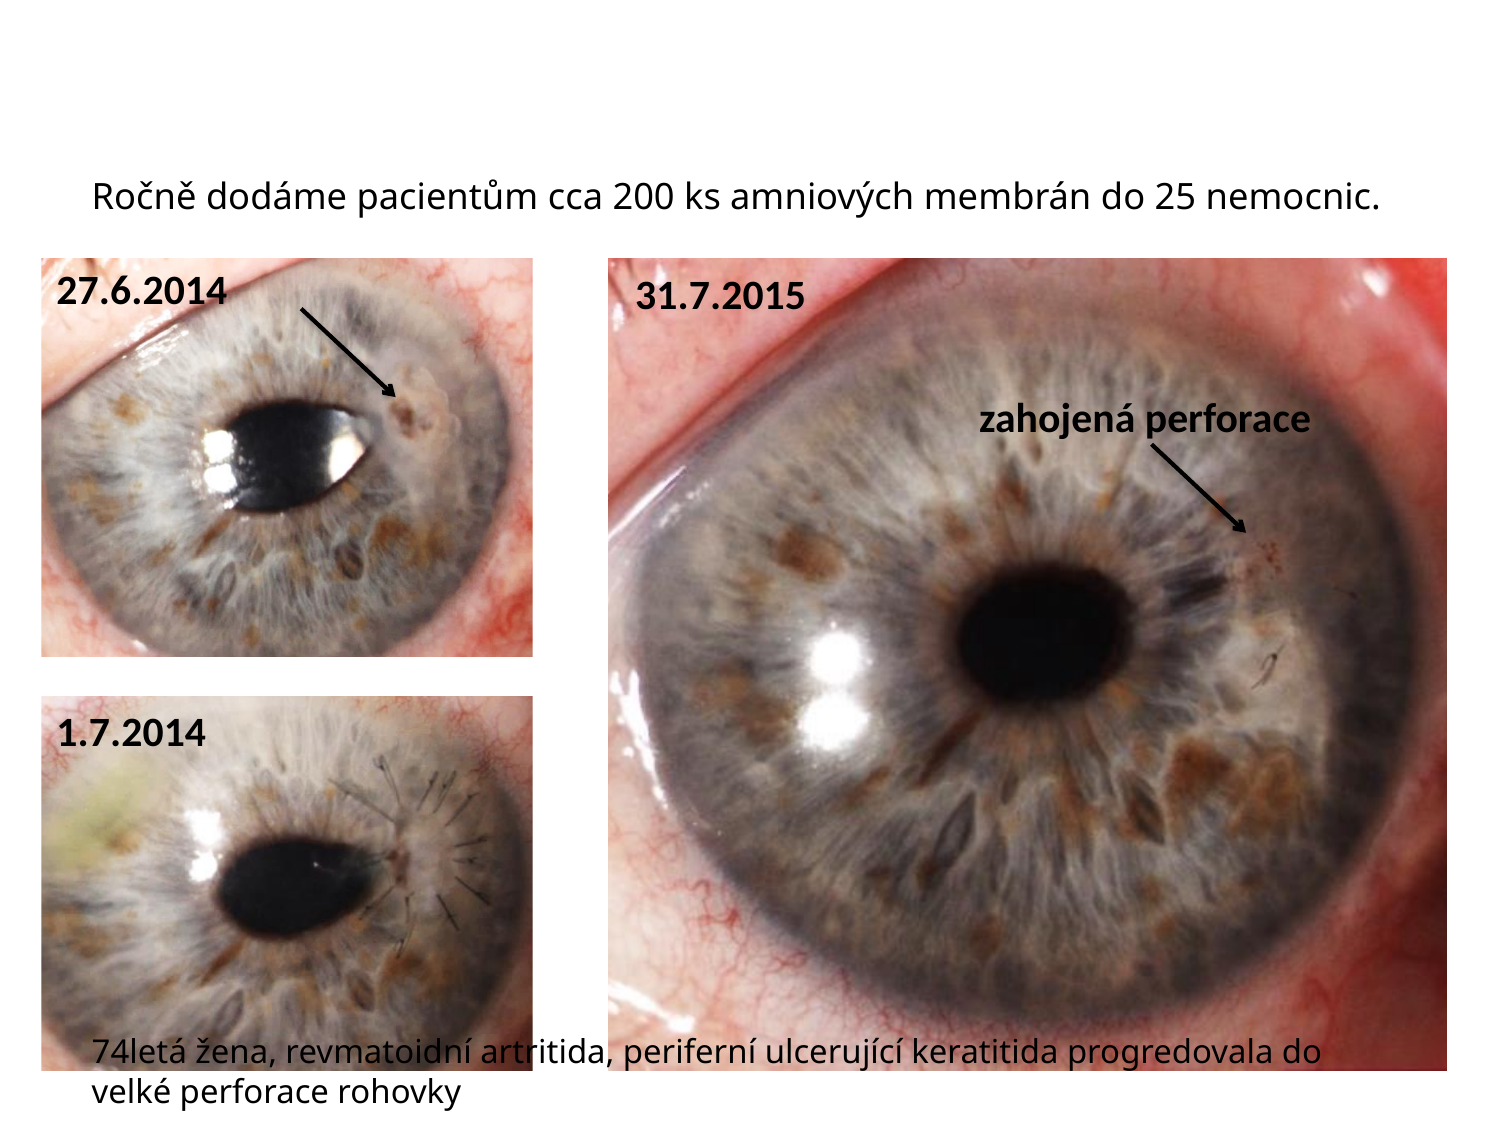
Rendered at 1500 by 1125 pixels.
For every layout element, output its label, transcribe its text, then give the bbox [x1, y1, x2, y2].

picture [41, 696, 533, 1071]
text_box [300, 308, 396, 398]
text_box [1151, 444, 1247, 534]
title Ročně dodáme pacientům cca 200 ks amniových membrán do 25 nemocnic. [76, 149, 1447, 242]
picture [607, 258, 1448, 1071]
picture [41, 258, 533, 658]
list 74letá žena, revmatoidní artritida, periferní ulcerující keratitida progredovala do velké perforace rohovky [76, 1023, 1427, 1118]
